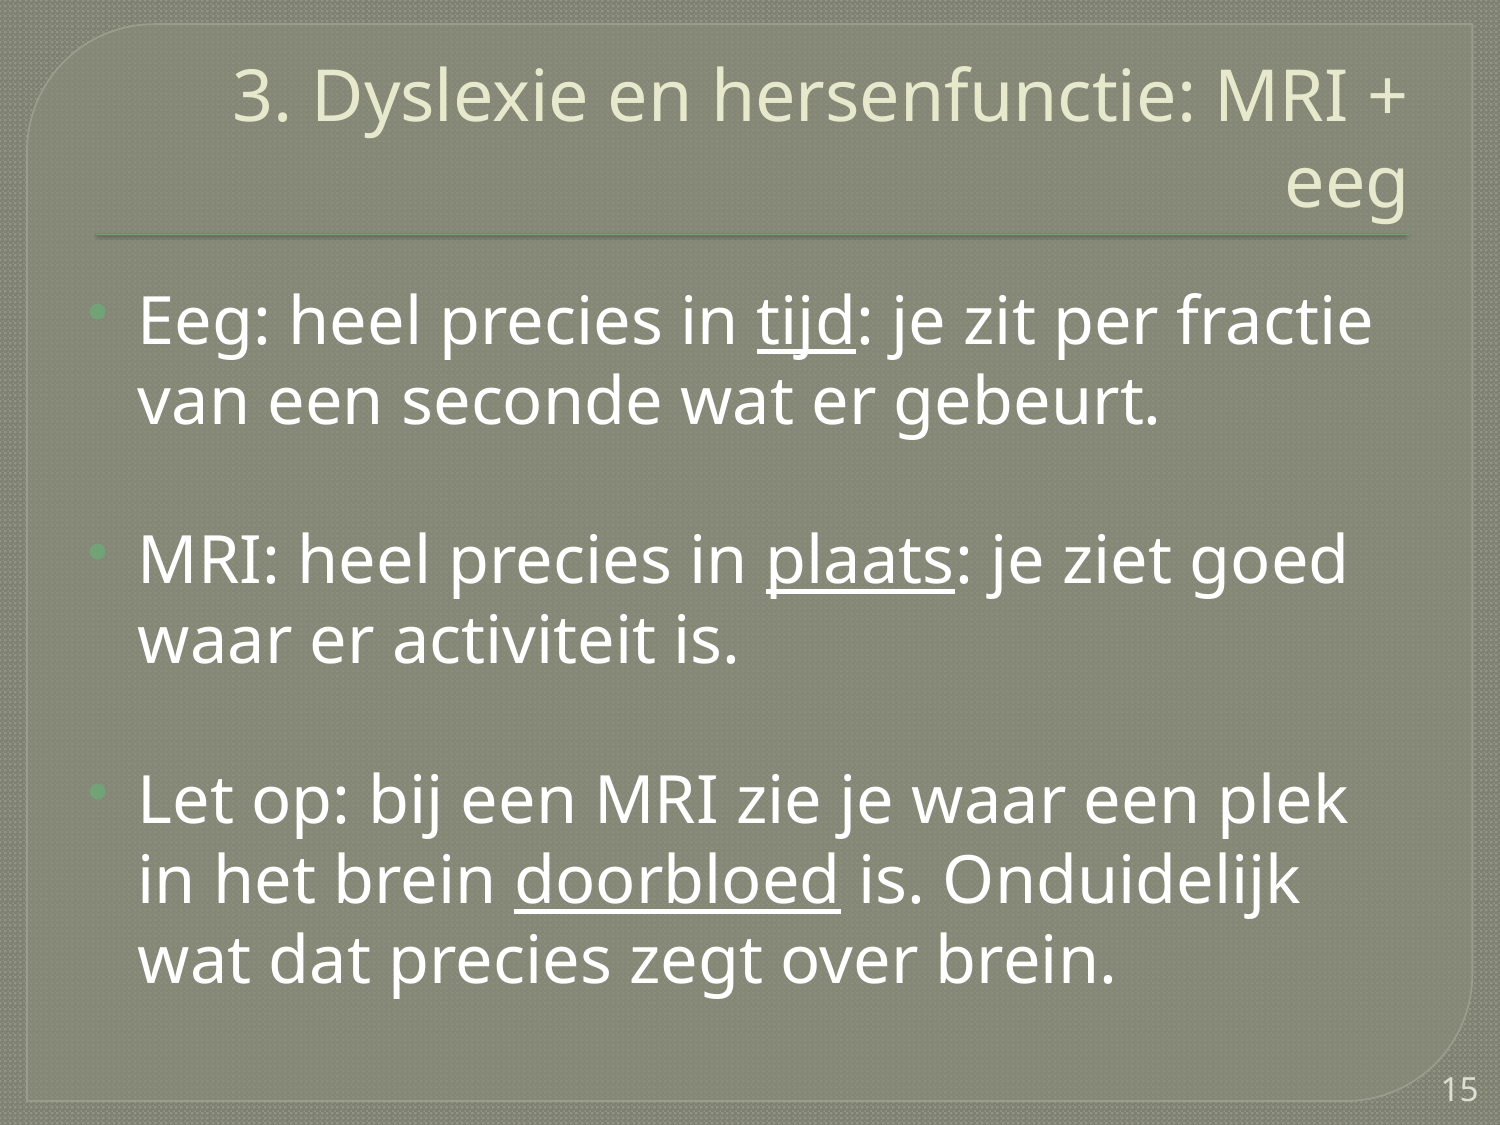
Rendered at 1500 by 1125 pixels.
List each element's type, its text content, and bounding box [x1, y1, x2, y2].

slide_number 15 [1417, 1068, 1494, 1114]
list Eeg: heel precies in tijd: je zit per fractie van een seconde wat er gebeurt. MRI: heel precies in plaats: je ziet goed waar er activiteit is. Let op: bij een MRI zie je waar een plek in het brein doorbloed is. Onduidelijk wat dat precies zegt over brein. [75, 270, 1425, 1013]
title 3. Dyslexie en hersenfunctie: MRI + eeg [75, 41, 1425, 230]
